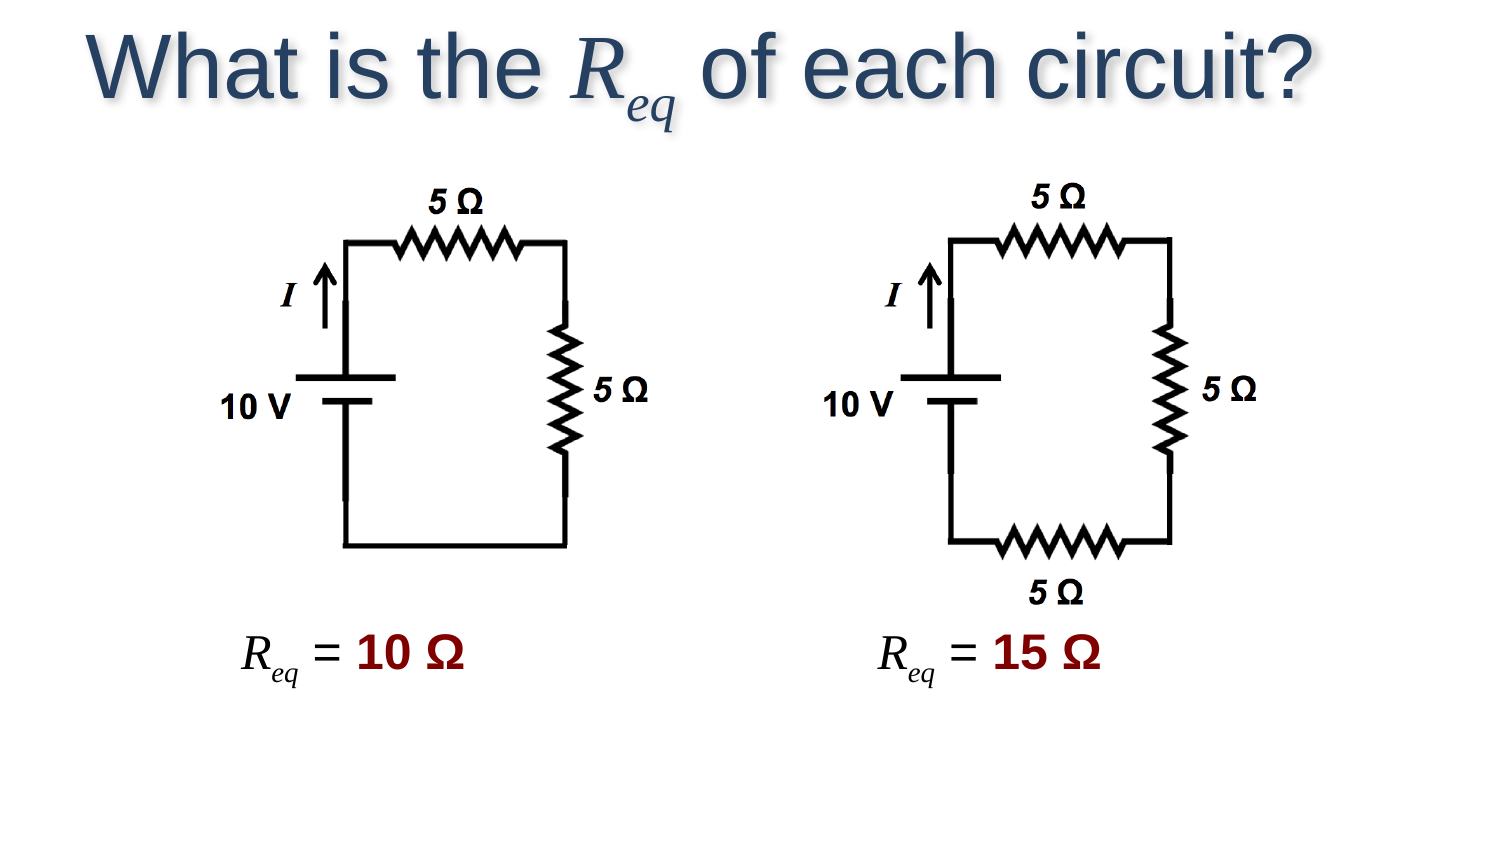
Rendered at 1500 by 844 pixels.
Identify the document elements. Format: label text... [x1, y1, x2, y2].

text_box Req = 15 Ω [862, 598, 1353, 696]
text_box Req = 10 Ω [226, 625, 717, 696]
text_box What is the Req of each circuit? [70, 0, 1459, 206]
picture [216, 180, 1260, 617]
